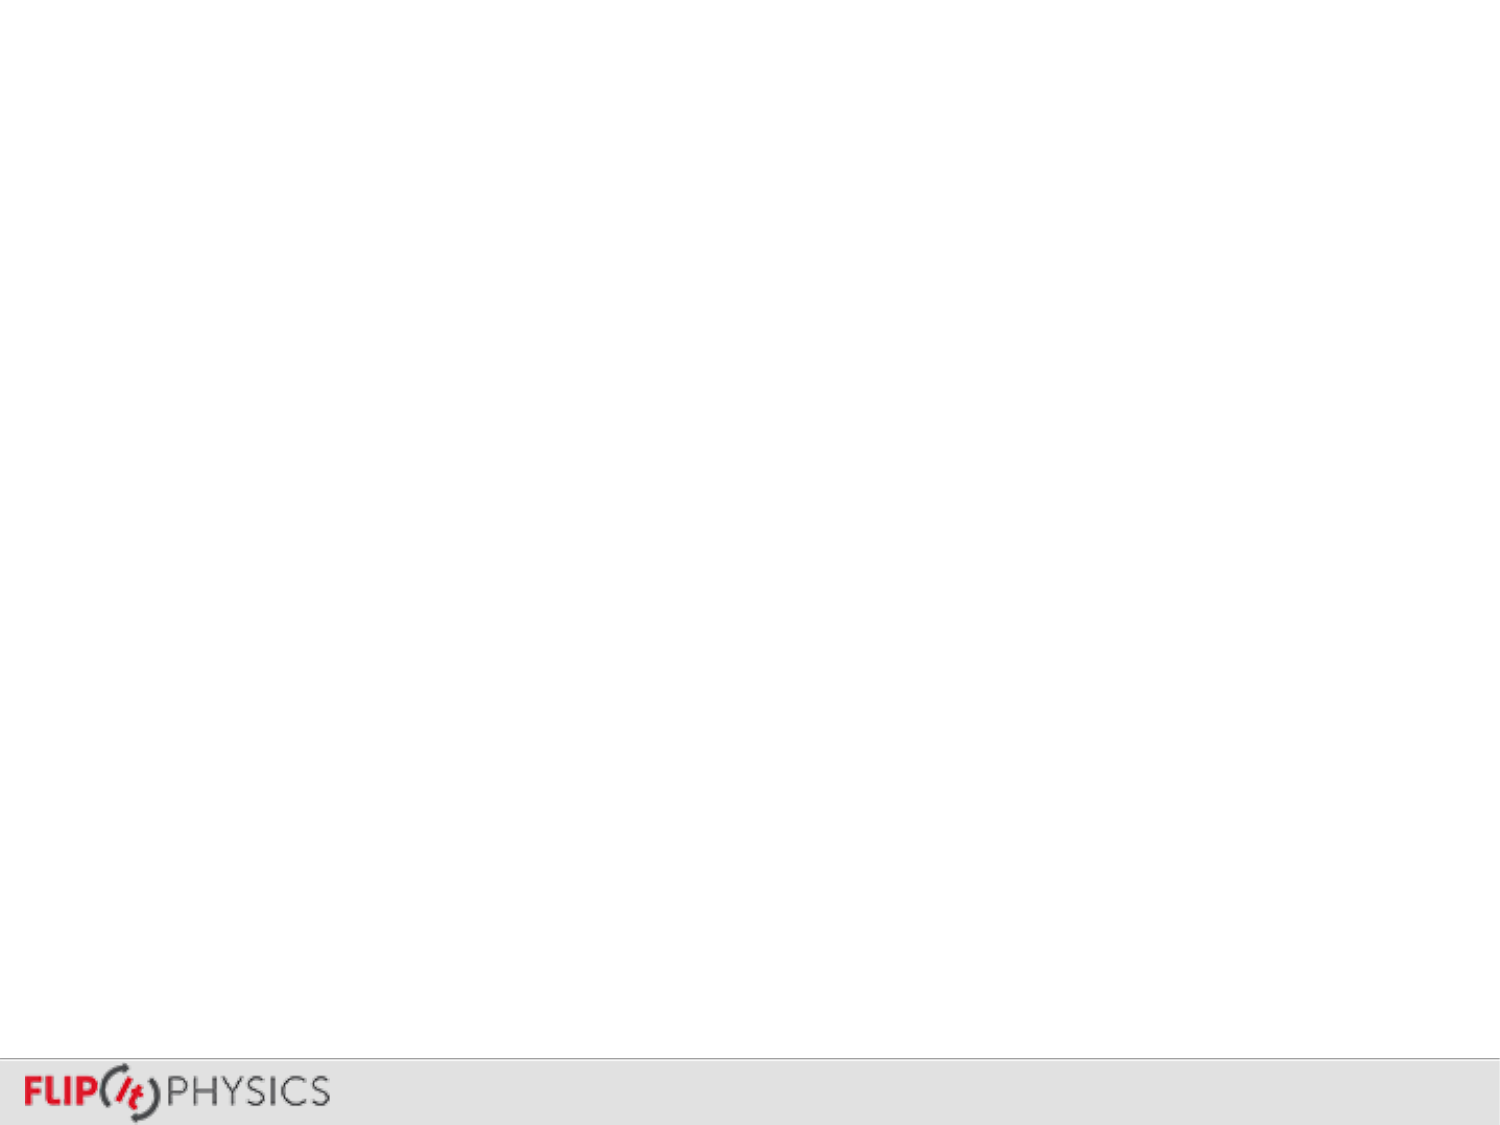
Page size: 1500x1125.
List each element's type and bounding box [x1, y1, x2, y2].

picture [0, 1058, 1500, 1125]
